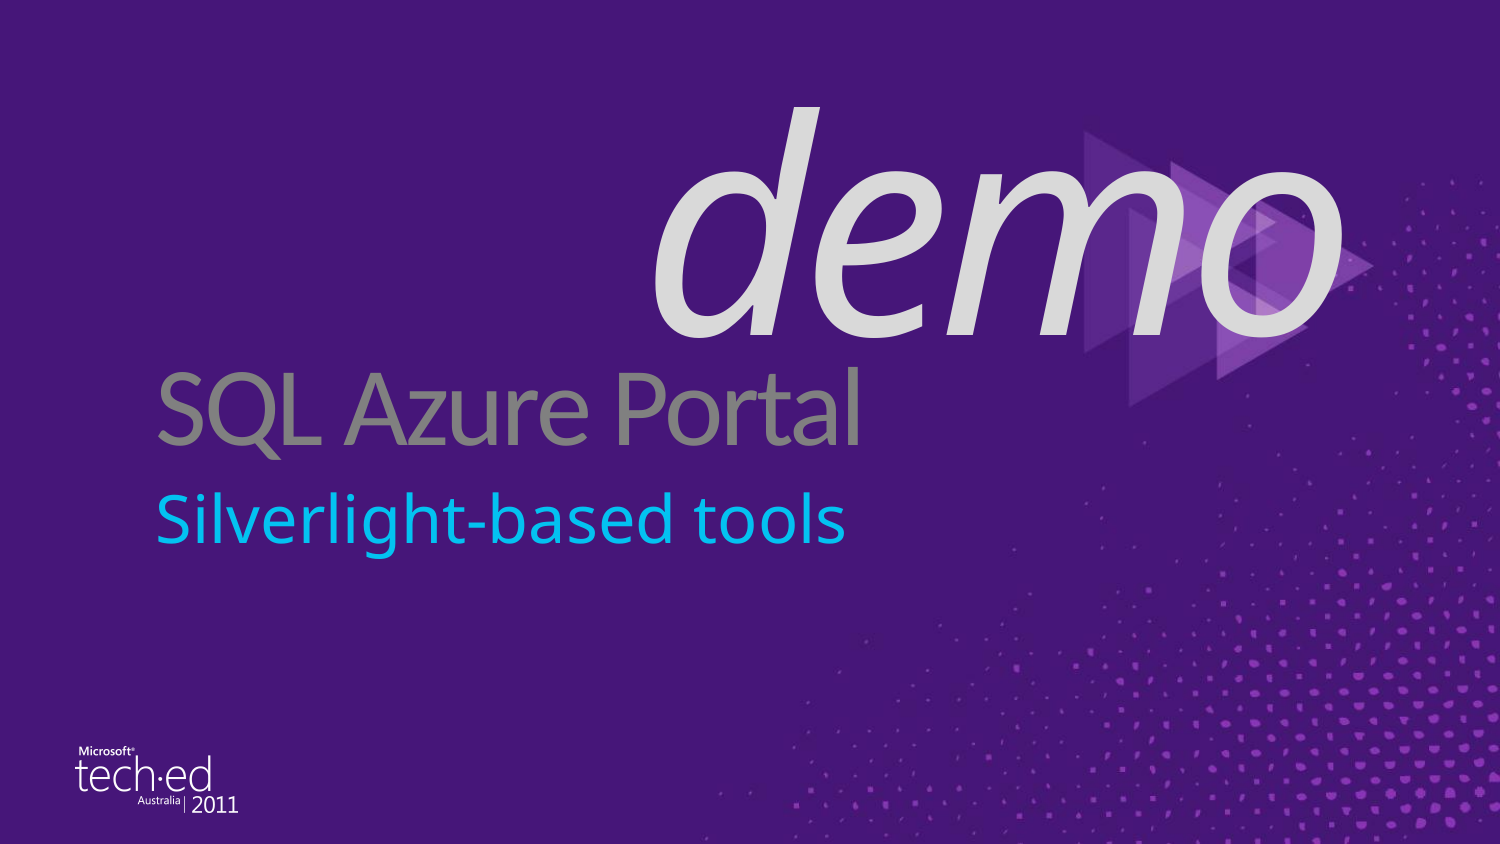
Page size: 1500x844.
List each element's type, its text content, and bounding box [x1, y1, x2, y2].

picture [0, 0, 1500, 844]
list demo [64, 28, 1436, 198]
title SQL Azure Portal [140, 340, 1288, 529]
subtitle Silverlight-based tools [140, 478, 987, 535]
